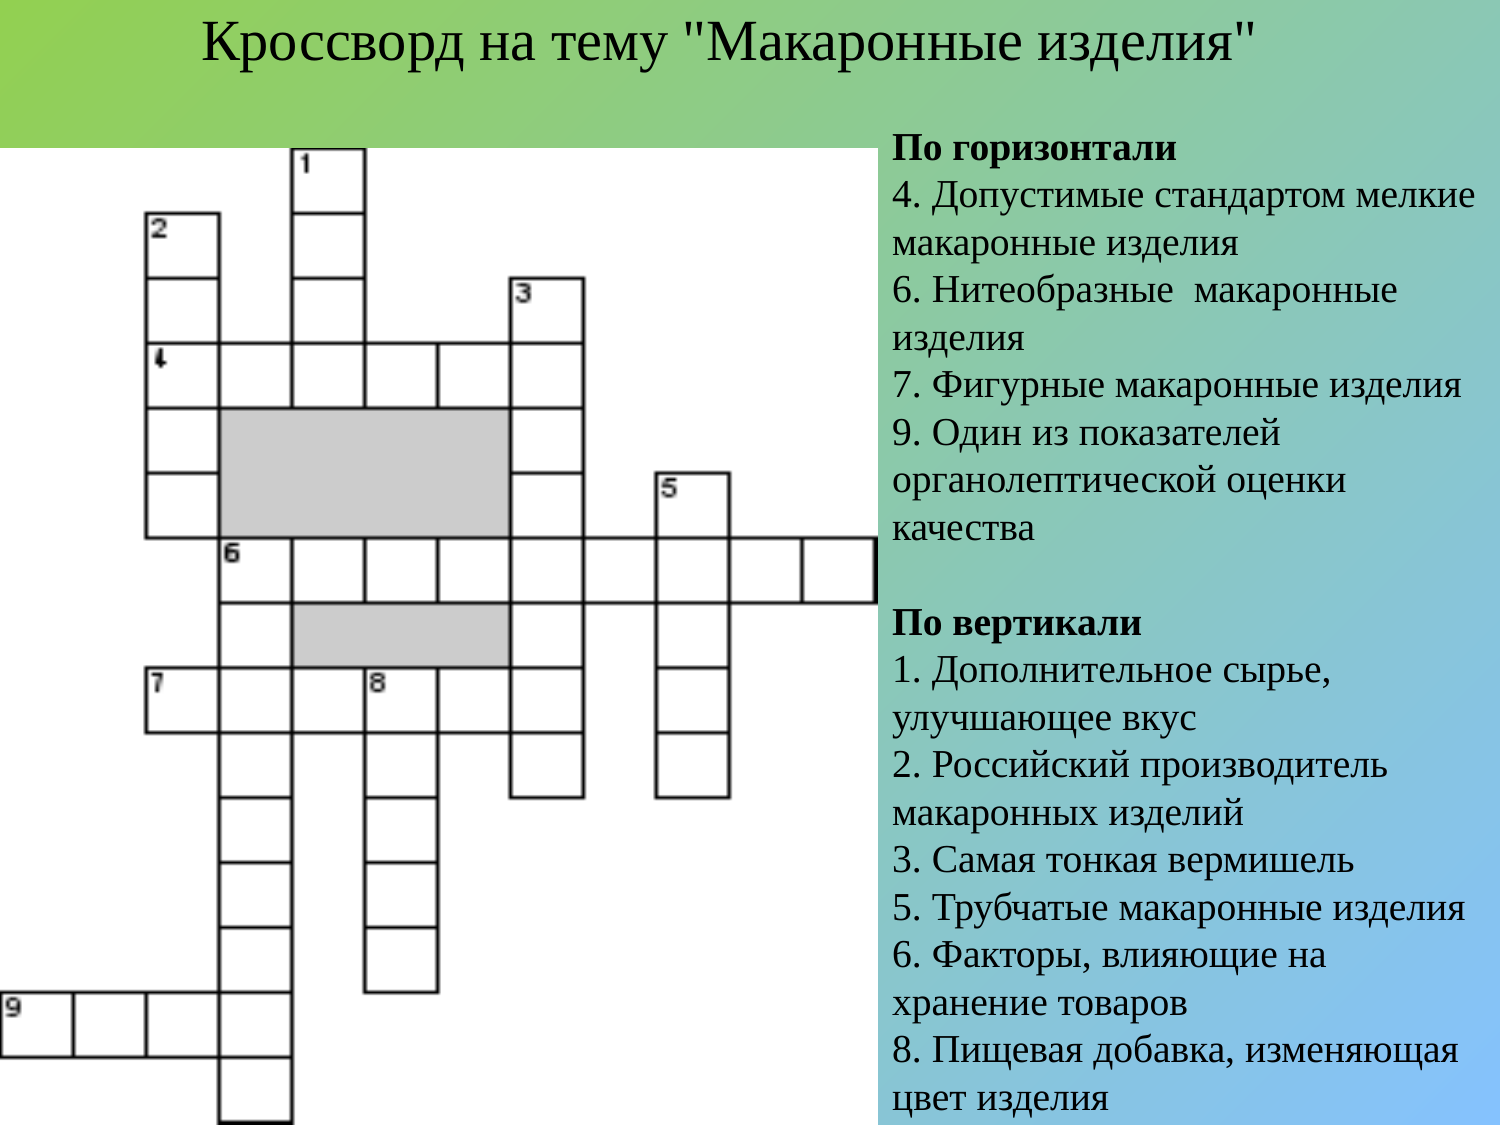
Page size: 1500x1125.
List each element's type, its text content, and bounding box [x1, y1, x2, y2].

text_box Кроссворд на тему "Макаронные изделия" [0, 0, 1459, 80]
picture [0, 148, 878, 1125]
text_box По горизонтали 4. Допустимые стандартом мелкие макаронные изделия 6. Нитеобразные макаронные изделия 7. Фигурные макаронные изделия 9. Один из показателей органолептической оценки качества По вертикали 1. Дополнительное сырье, улучшающее вкус 2. Российский производитель макаронных изделий 3. Самая тонкая вермишель 5. Трубчатые макаронные изделия 6. Факторы, влияющие на хранение товаров 8. Пищевая добавка, изменяющая цвет изделия [877, 113, 1500, 1125]
